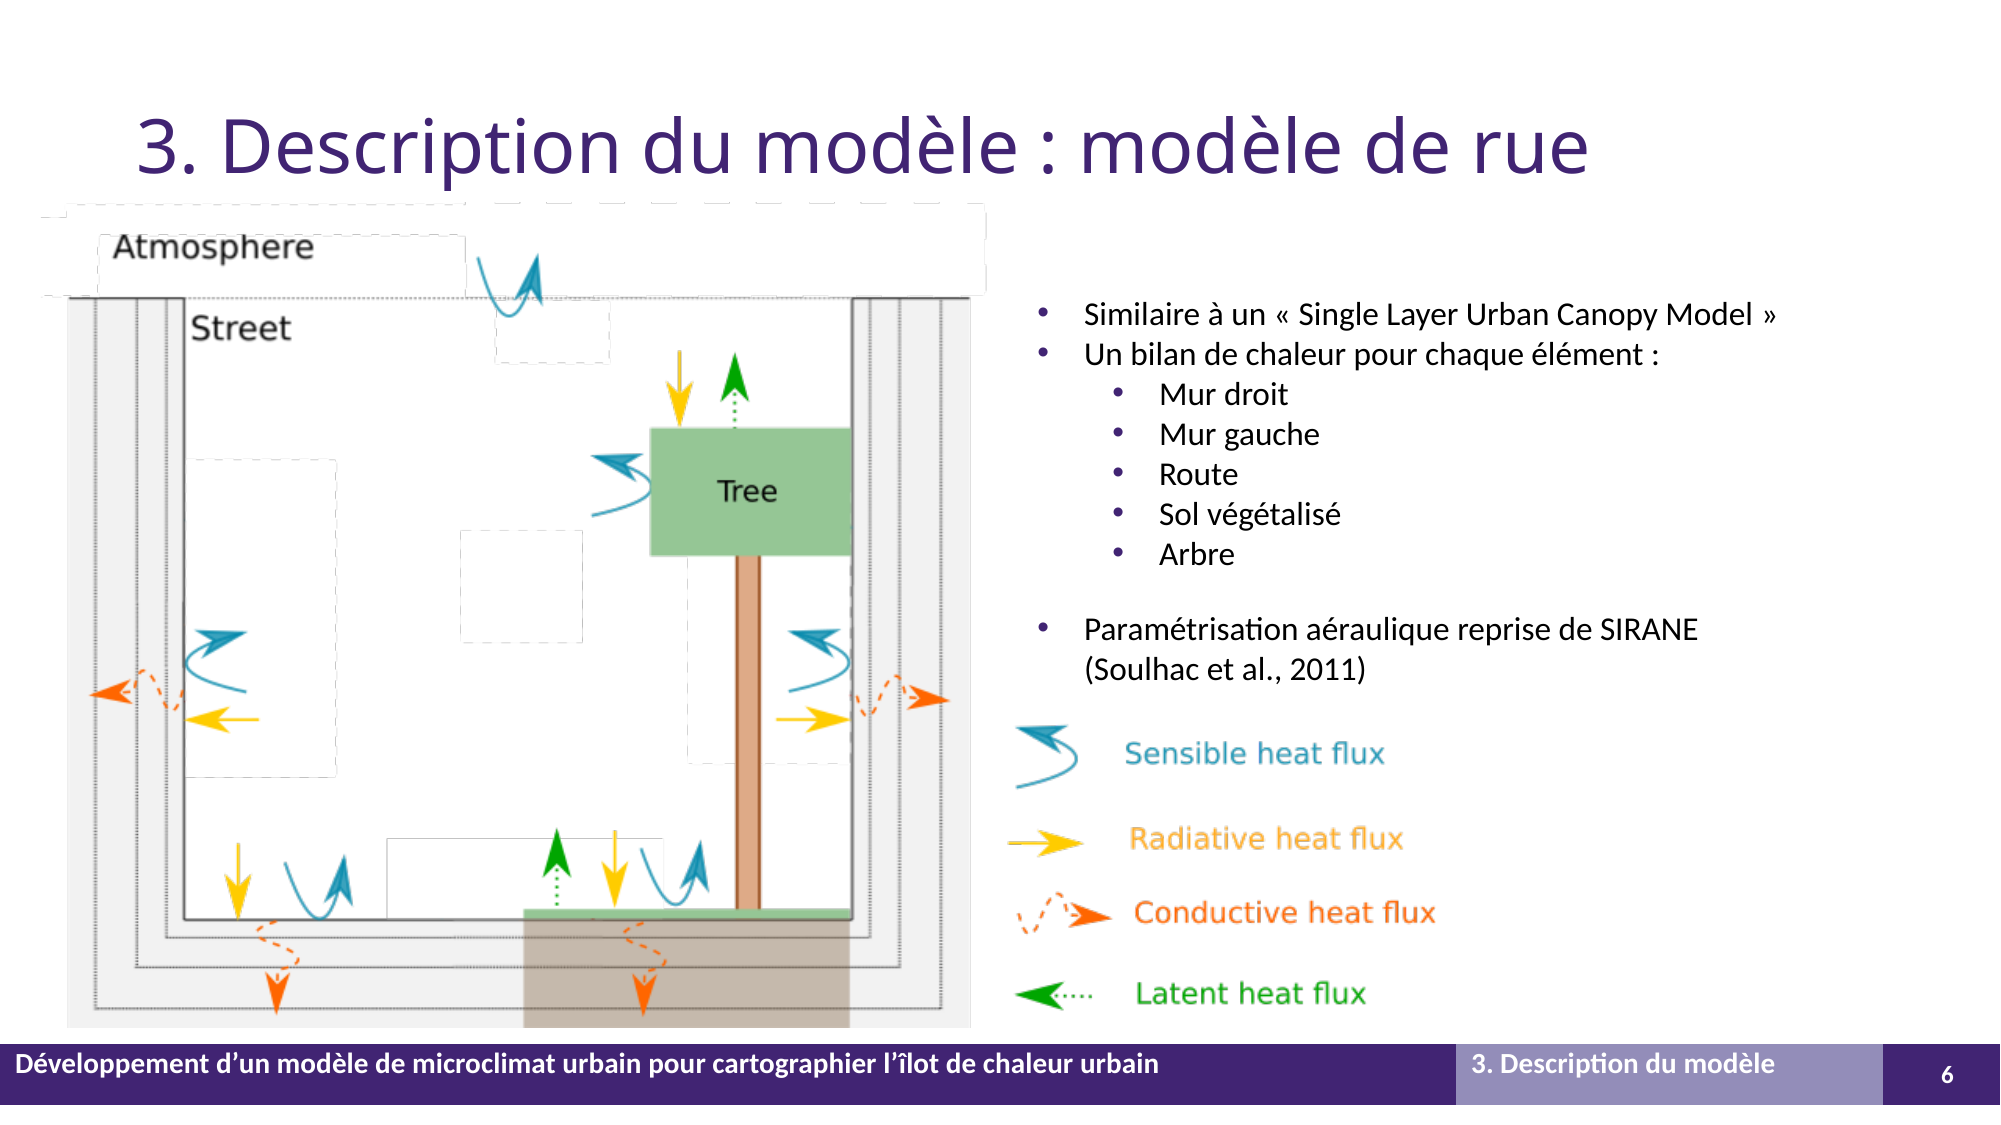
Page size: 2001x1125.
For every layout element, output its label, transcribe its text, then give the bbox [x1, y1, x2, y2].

table_header [1883, 1044, 2000, 1105]
text_box Similaire à un « Single Layer Urban Canopy Model » Un bilan de chaleur pour chaque élément : Mur droit Mur gauche Route Sol végétalisé Arbre Paramétrisation aéraulique reprise de SIRANE (Soulhac et al., 2011) [1022, 285, 1816, 695]
title 3. Description du modèle : modèle de rue [121, 74, 1847, 224]
slide_number 6 [1909, 1043, 1969, 1103]
table_header Développement d’un modèle de microclimat urbain pour cartographier l’îlot de chaleur urbain [0, 1044, 1456, 1105]
table_header 3. Description du modèle [1456, 1044, 1883, 1105]
picture [40, 202, 1436, 1037]
